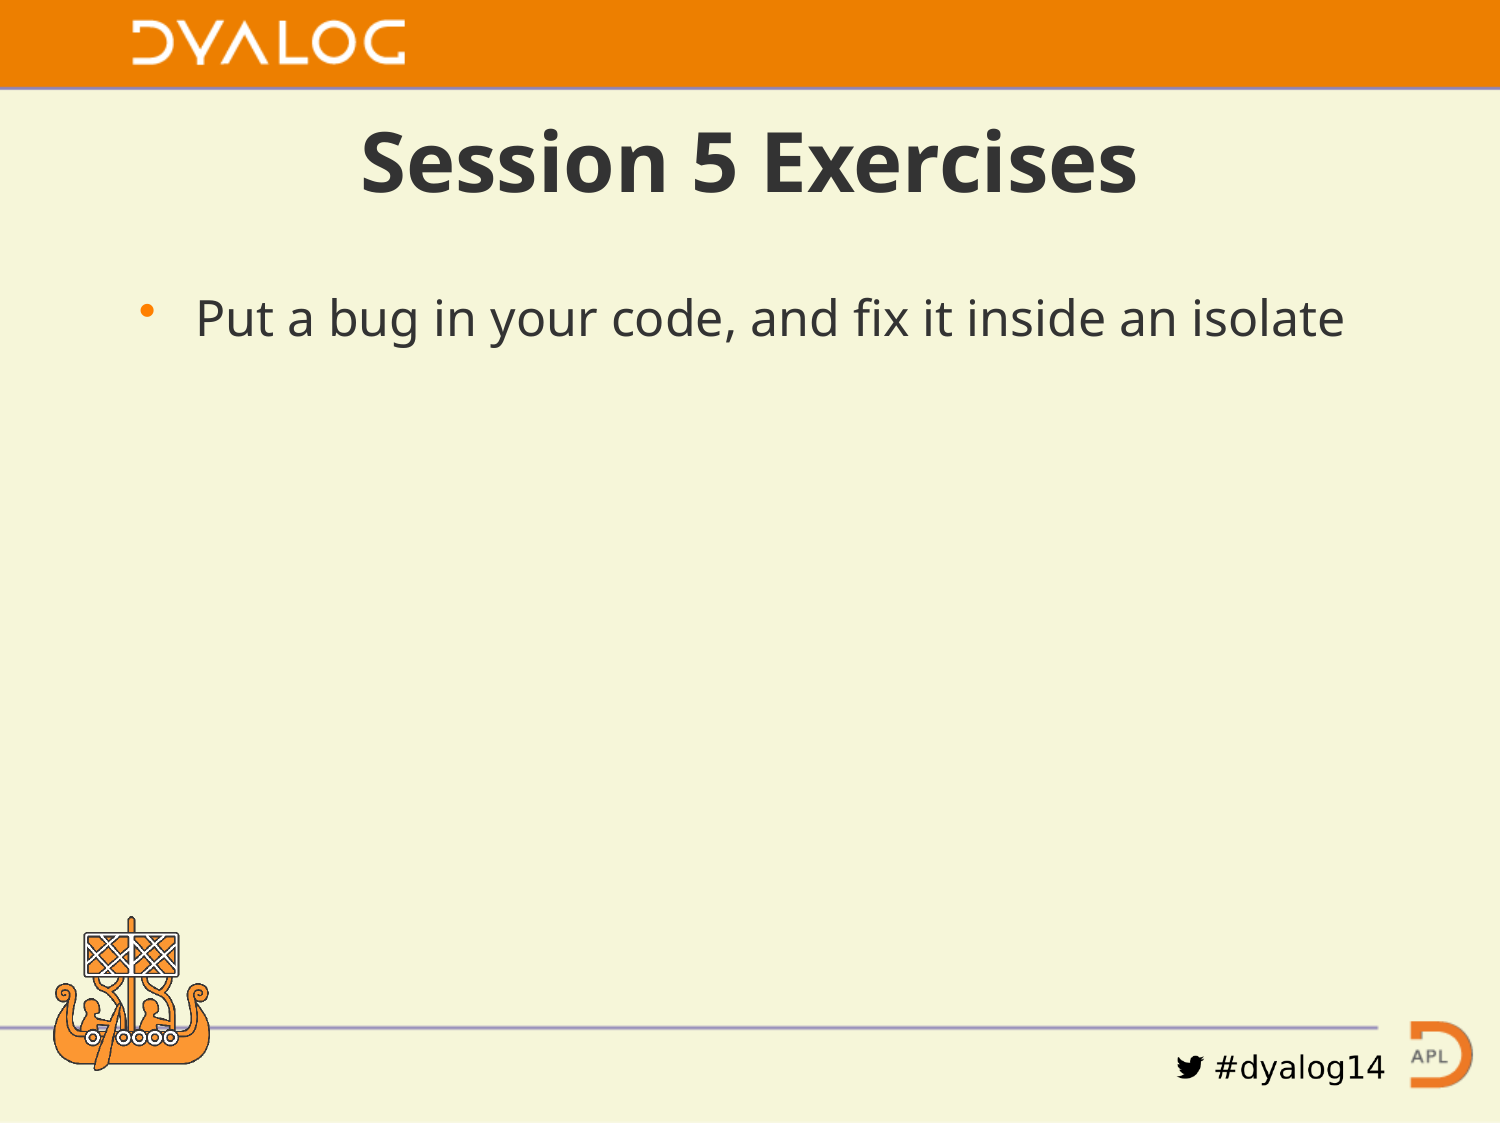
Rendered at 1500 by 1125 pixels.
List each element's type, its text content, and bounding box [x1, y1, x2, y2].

picture [0, 0, 1500, 1123]
list Put a bug in your code, and fix it inside an isolate [123, 278, 1376, 917]
title Session 5 Exercises [123, 101, 1376, 254]
